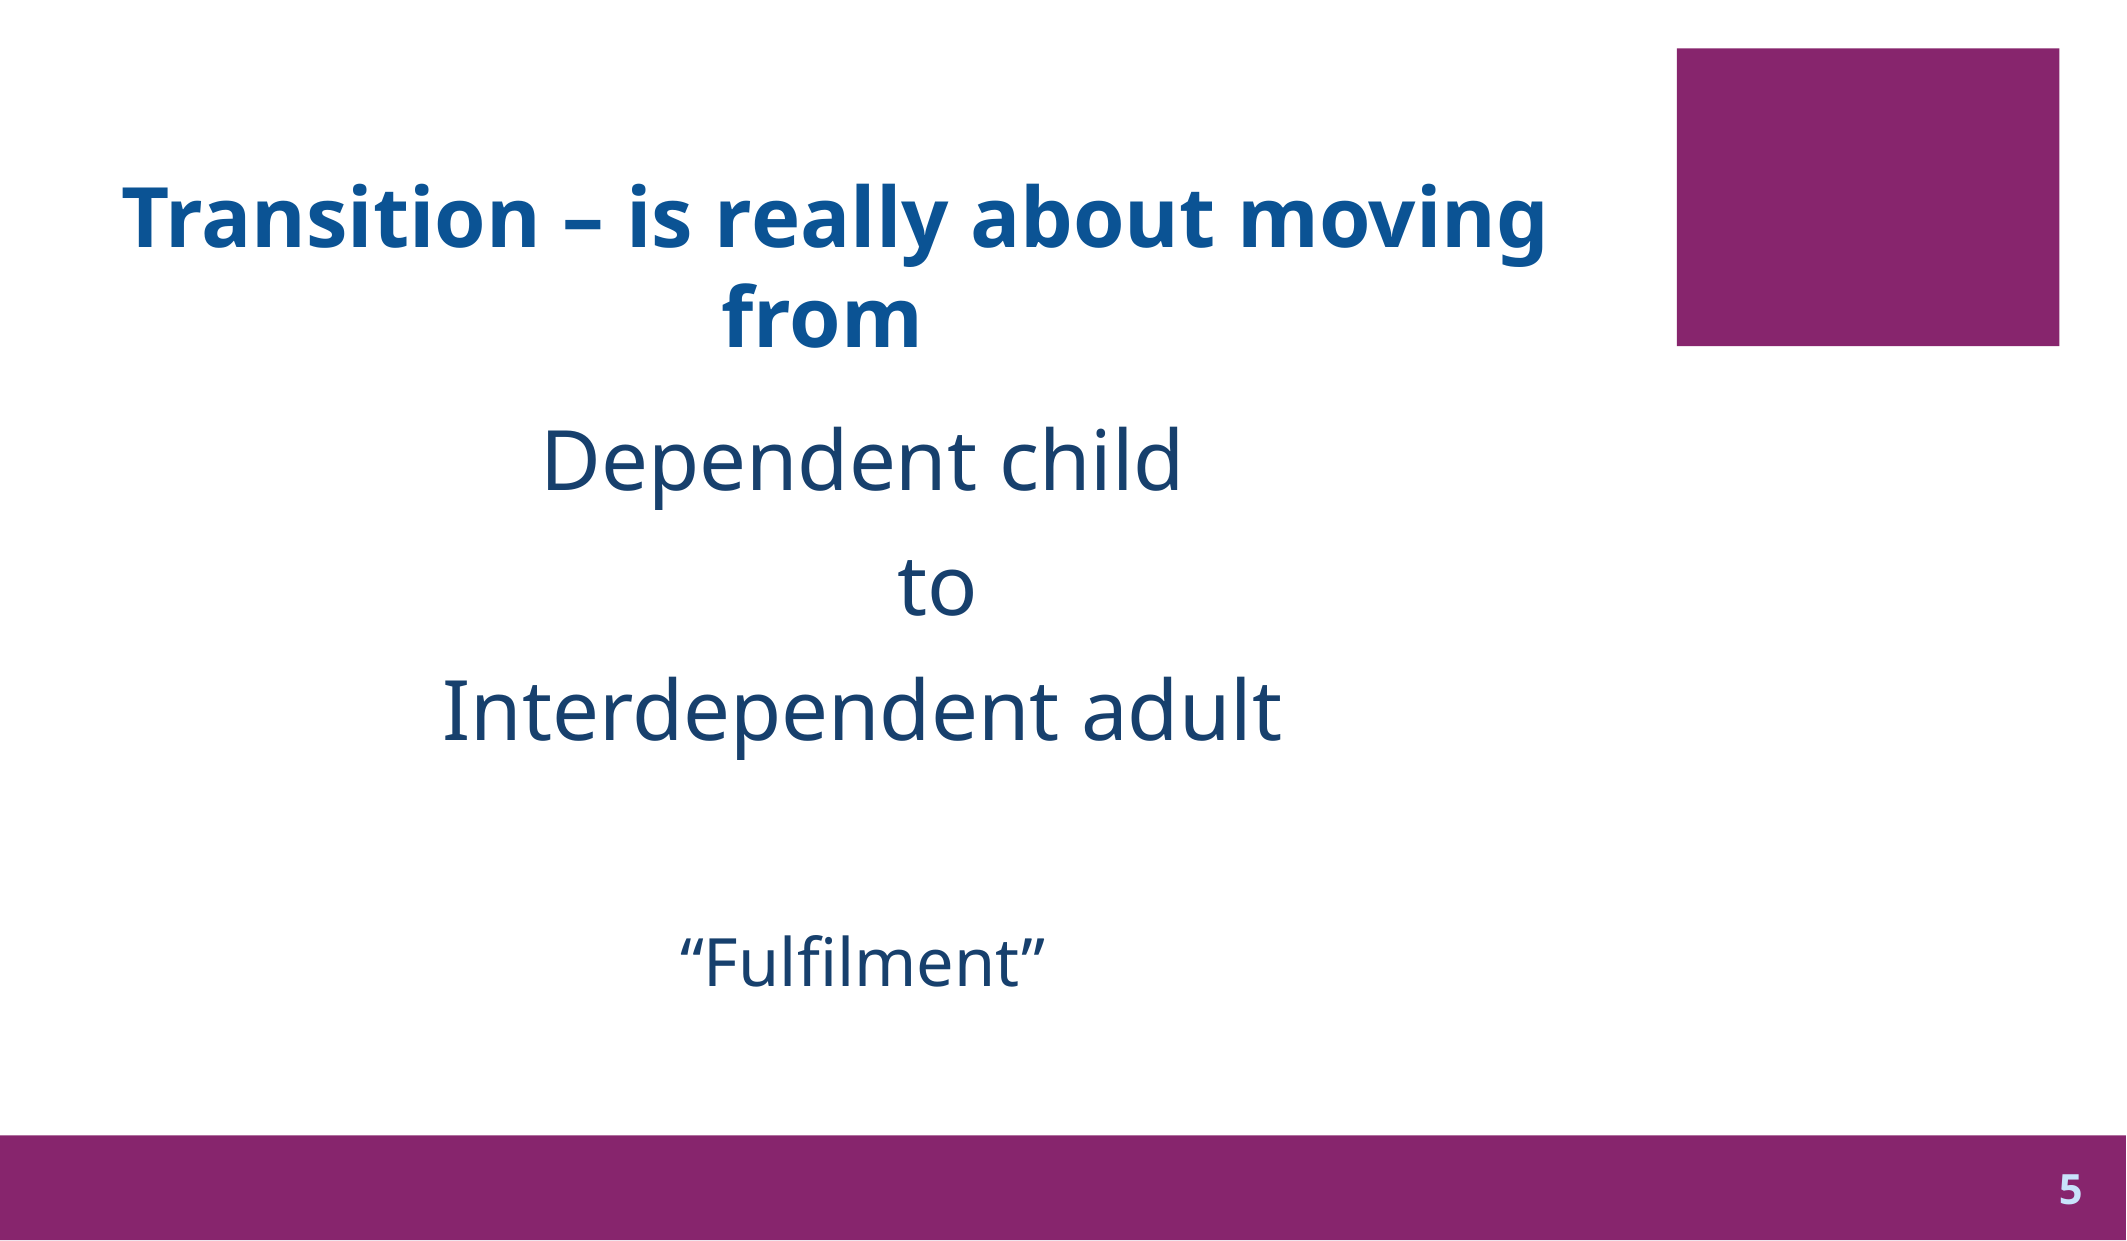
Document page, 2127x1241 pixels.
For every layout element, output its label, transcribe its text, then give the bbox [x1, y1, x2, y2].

footer [0, 1135, 2126, 1241]
slide_number 5 [1619, 1154, 2098, 1221]
title Transition – is really about moving from [106, 155, 1620, 372]
list Dependent child to Interdependent adult “Fulfilment” [106, 399, 1620, 1108]
